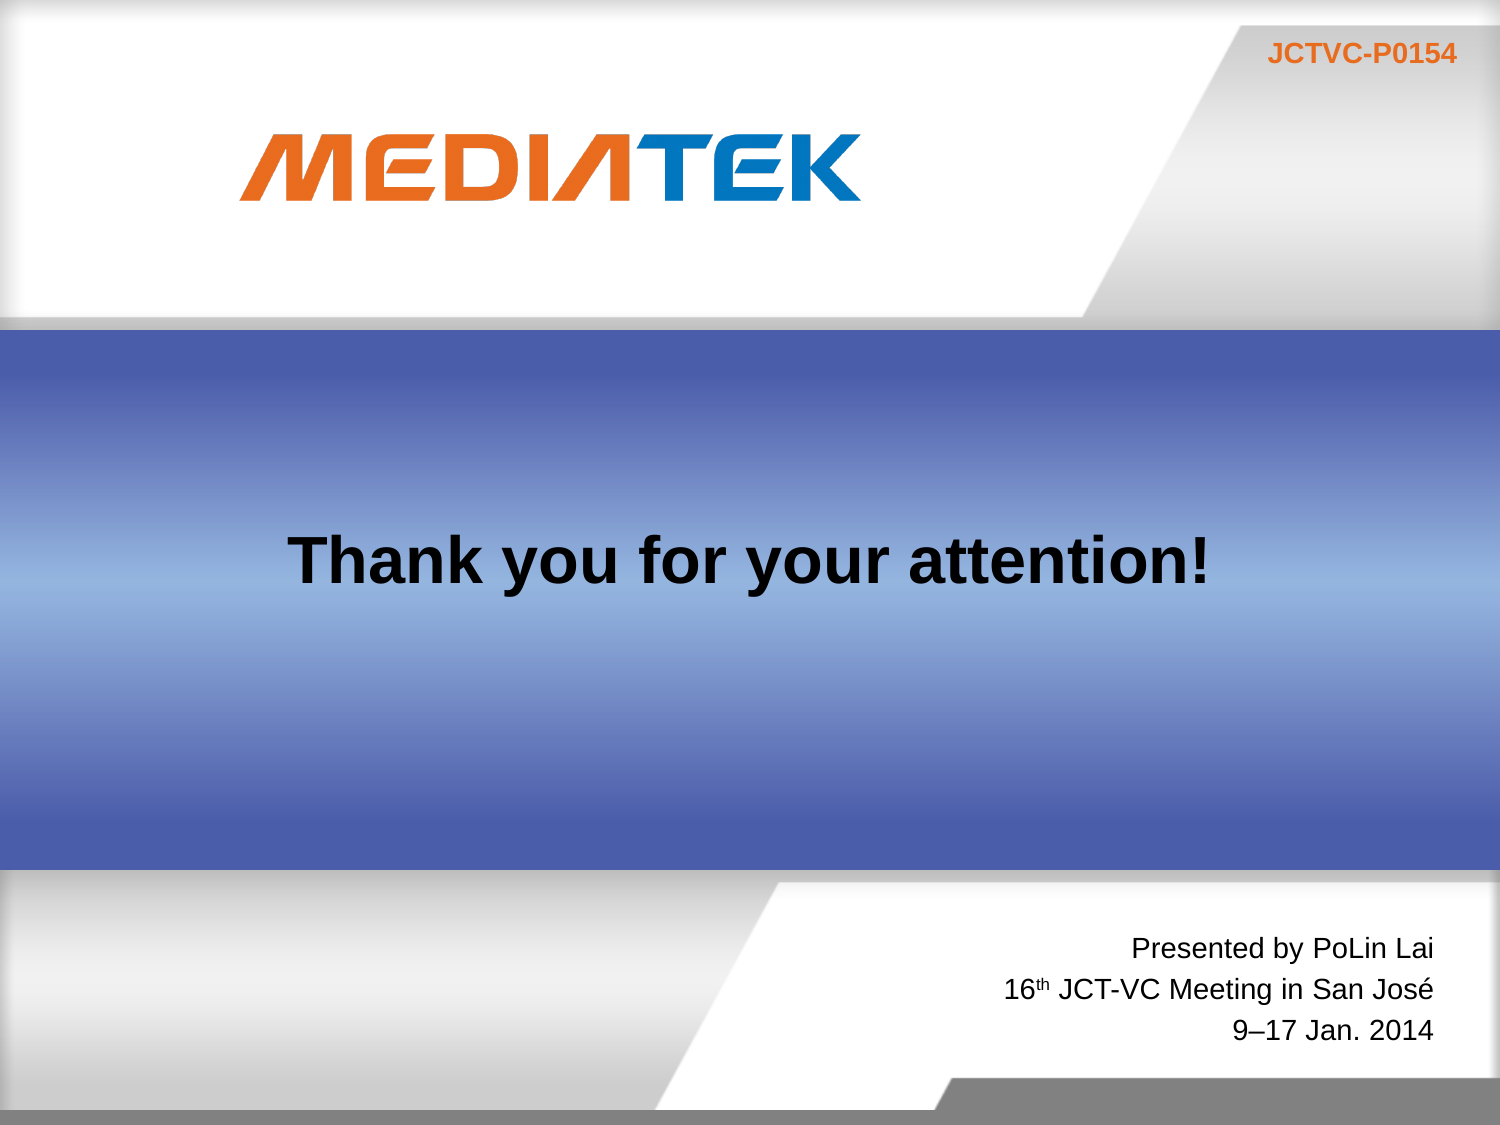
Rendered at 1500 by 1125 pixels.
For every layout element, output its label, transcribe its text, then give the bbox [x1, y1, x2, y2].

title Thank you for your attention! [50, 438, 1450, 676]
picture [0, 0, 1500, 1125]
